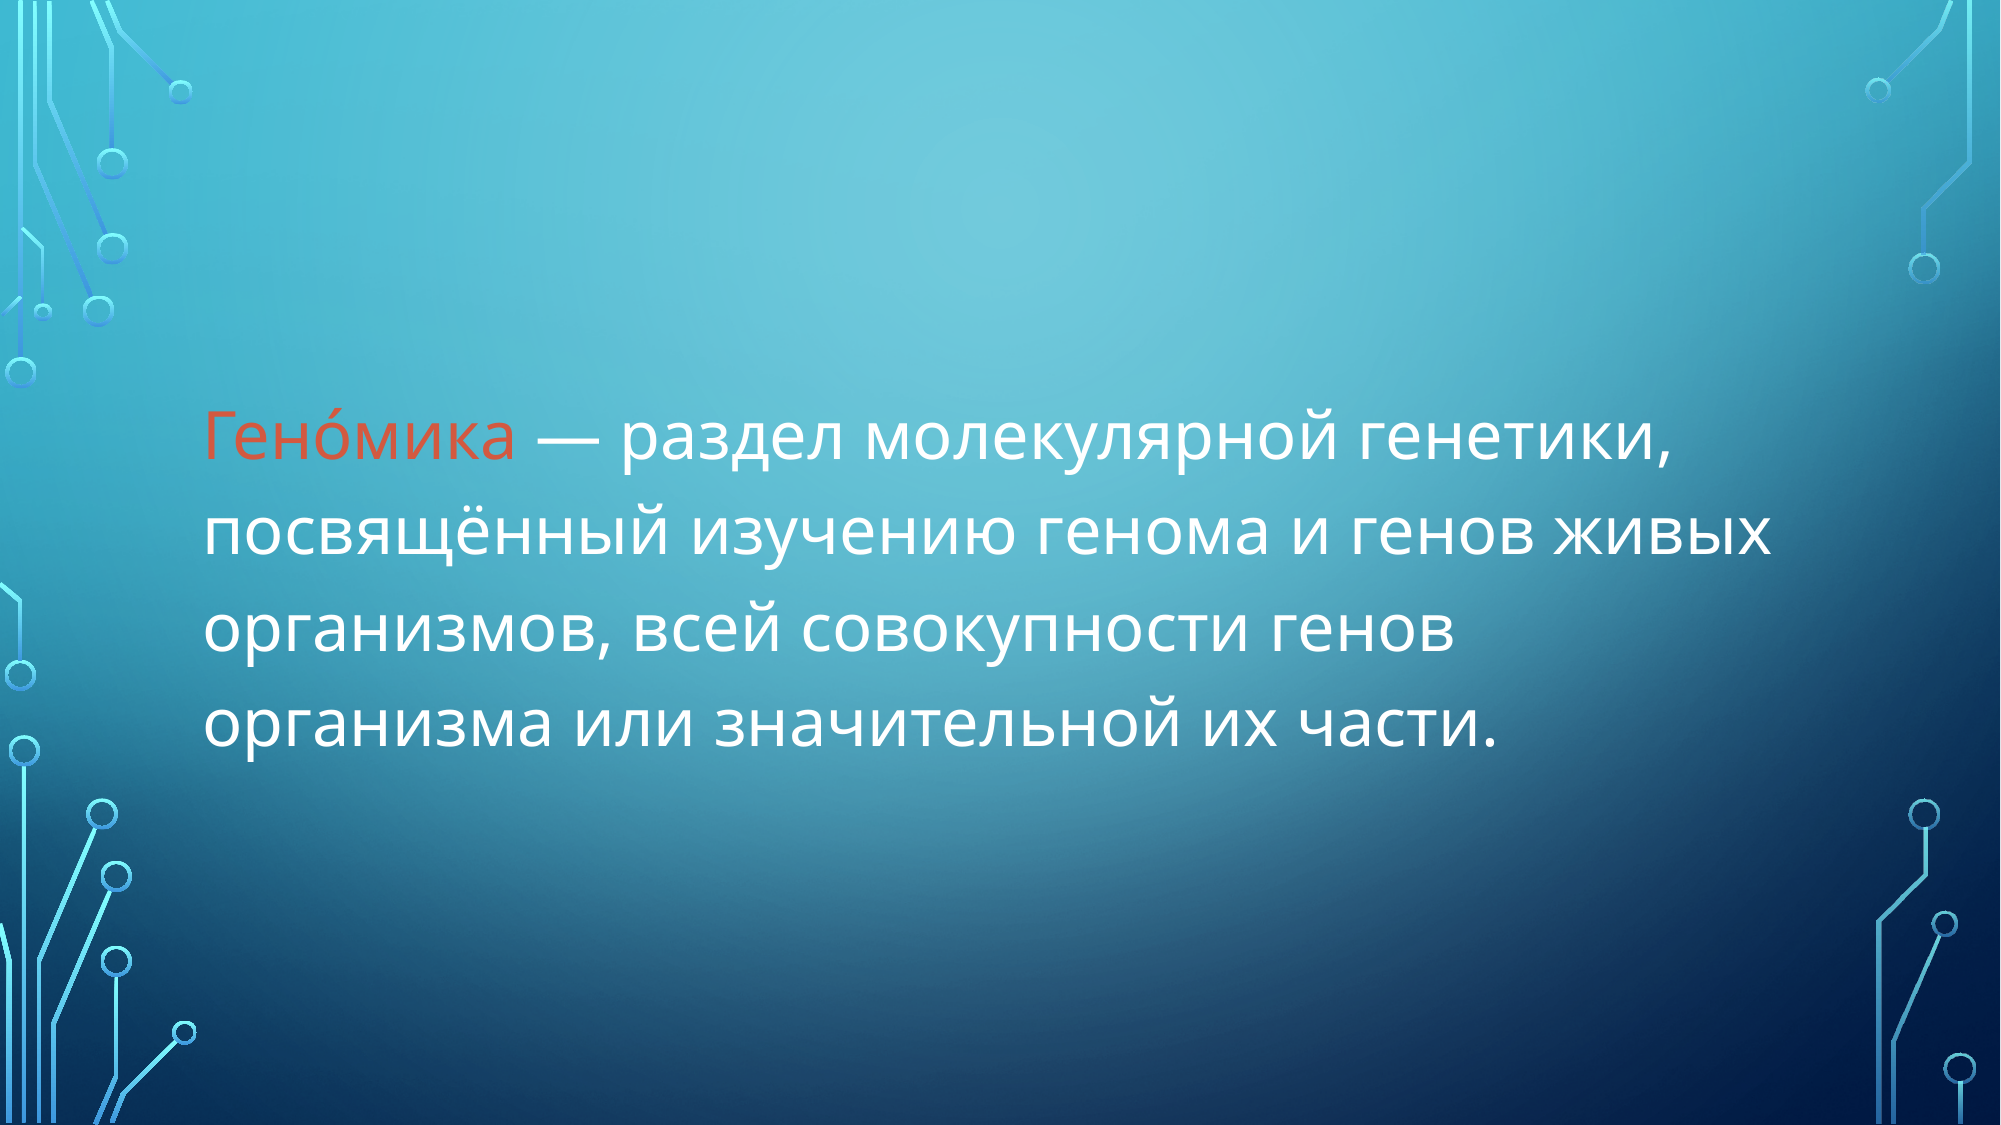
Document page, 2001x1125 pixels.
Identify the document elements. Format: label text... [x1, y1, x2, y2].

list Гено́мика — раздел молекулярной генетики, посвящённый изучению генома и генов живых организмов, всей совокупности генов организма или значительной их части. [187, 369, 1813, 950]
